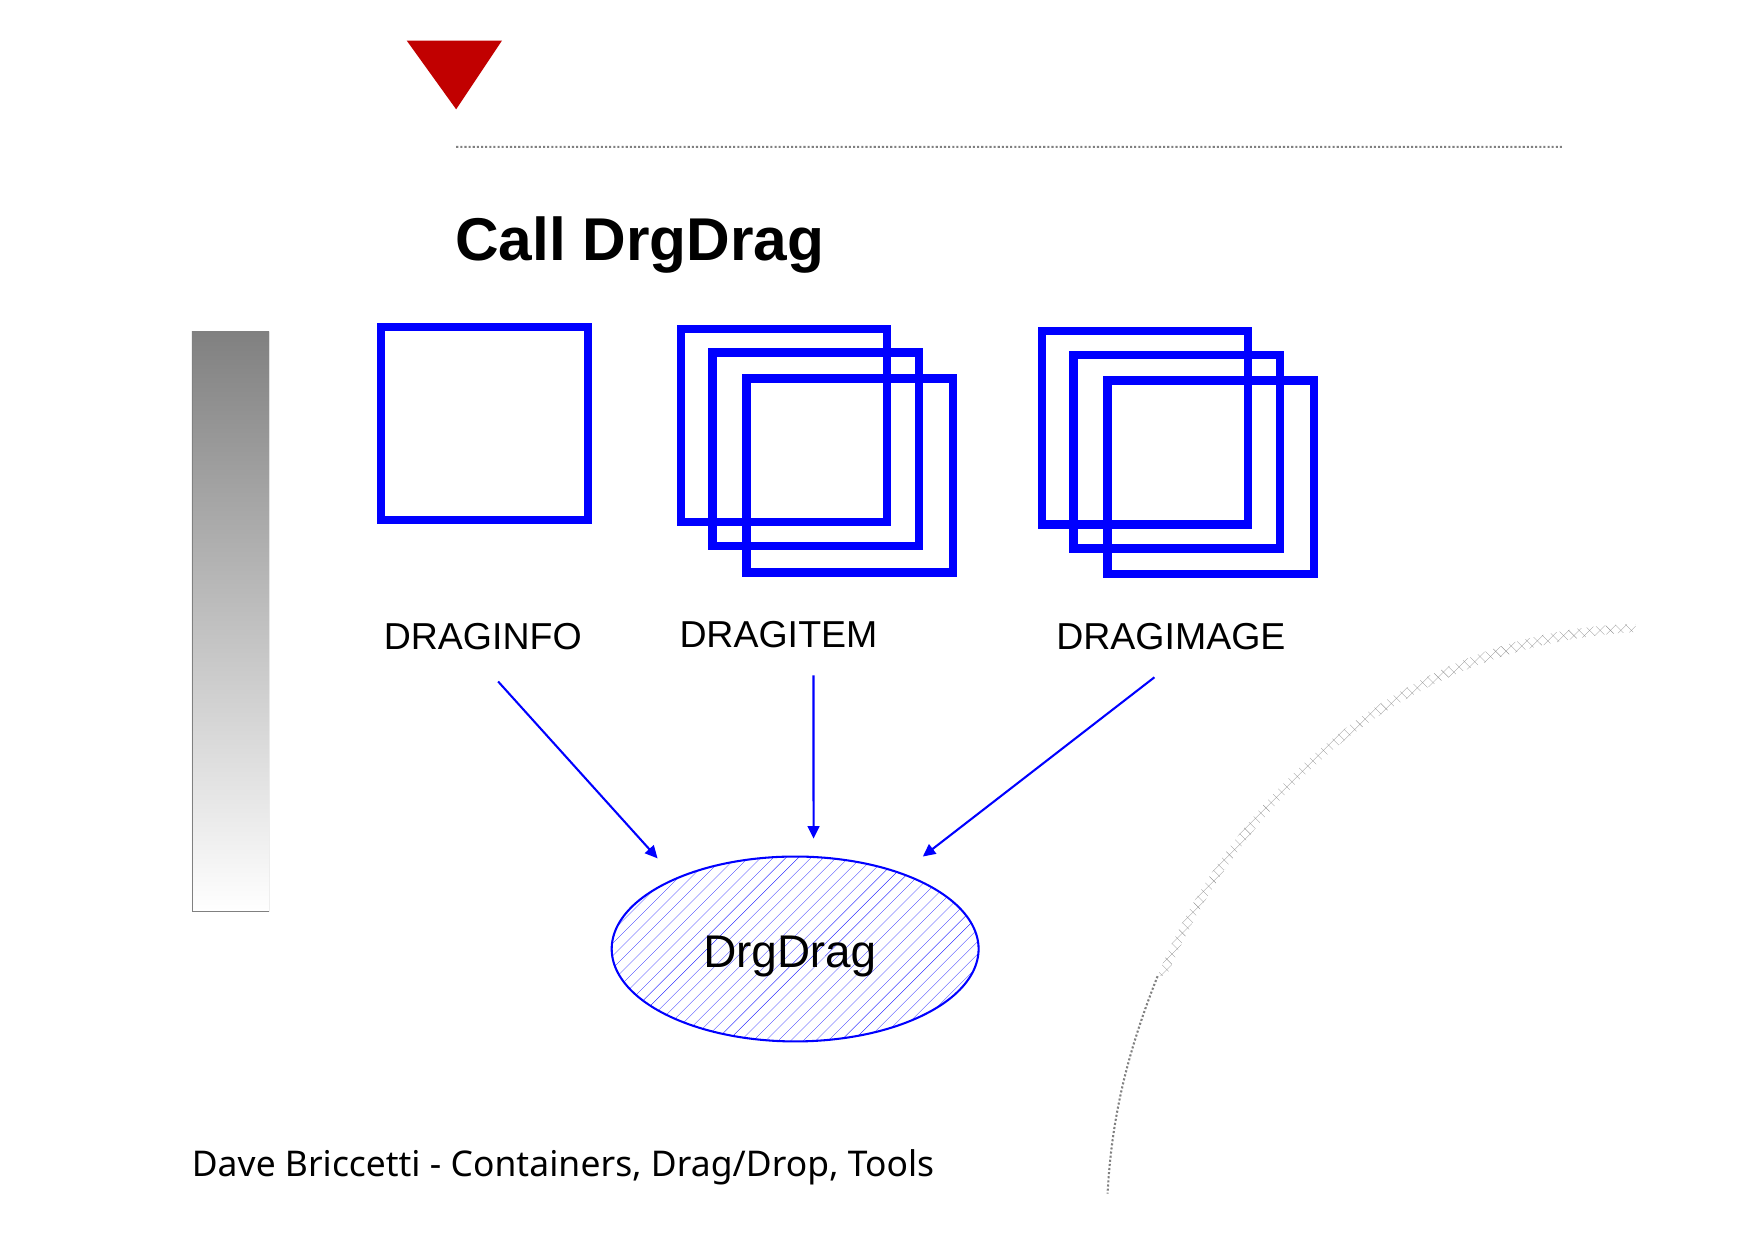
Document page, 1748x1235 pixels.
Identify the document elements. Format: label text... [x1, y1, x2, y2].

text_box [406, 40, 503, 110]
text_box [1107, 380, 1314, 575]
text_box Call DrgDrag [455, 200, 1568, 273]
text_box [498, 681, 658, 859]
text_box [1073, 354, 1280, 549]
text_box [1112, 976, 1158, 1141]
text_box DRAGINFO [384, 611, 588, 657]
text_box [712, 352, 919, 547]
text_box Dave Briccetti - Containers, Drag/Drop, Tools [191, 1141, 1505, 1184]
text_box [746, 378, 953, 573]
text_box DRAGITEM [679, 610, 955, 656]
text_box DRAGIMAGE [1056, 611, 1332, 657]
text_box DrgDrag [703, 922, 941, 978]
text_box [191, 331, 270, 912]
text_box [1157, 624, 1636, 977]
text_box [680, 328, 887, 523]
text_box [1041, 330, 1249, 525]
text_box [807, 675, 820, 839]
text_box [381, 326, 588, 521]
text_box [611, 856, 979, 1042]
text_box [922, 677, 1155, 857]
